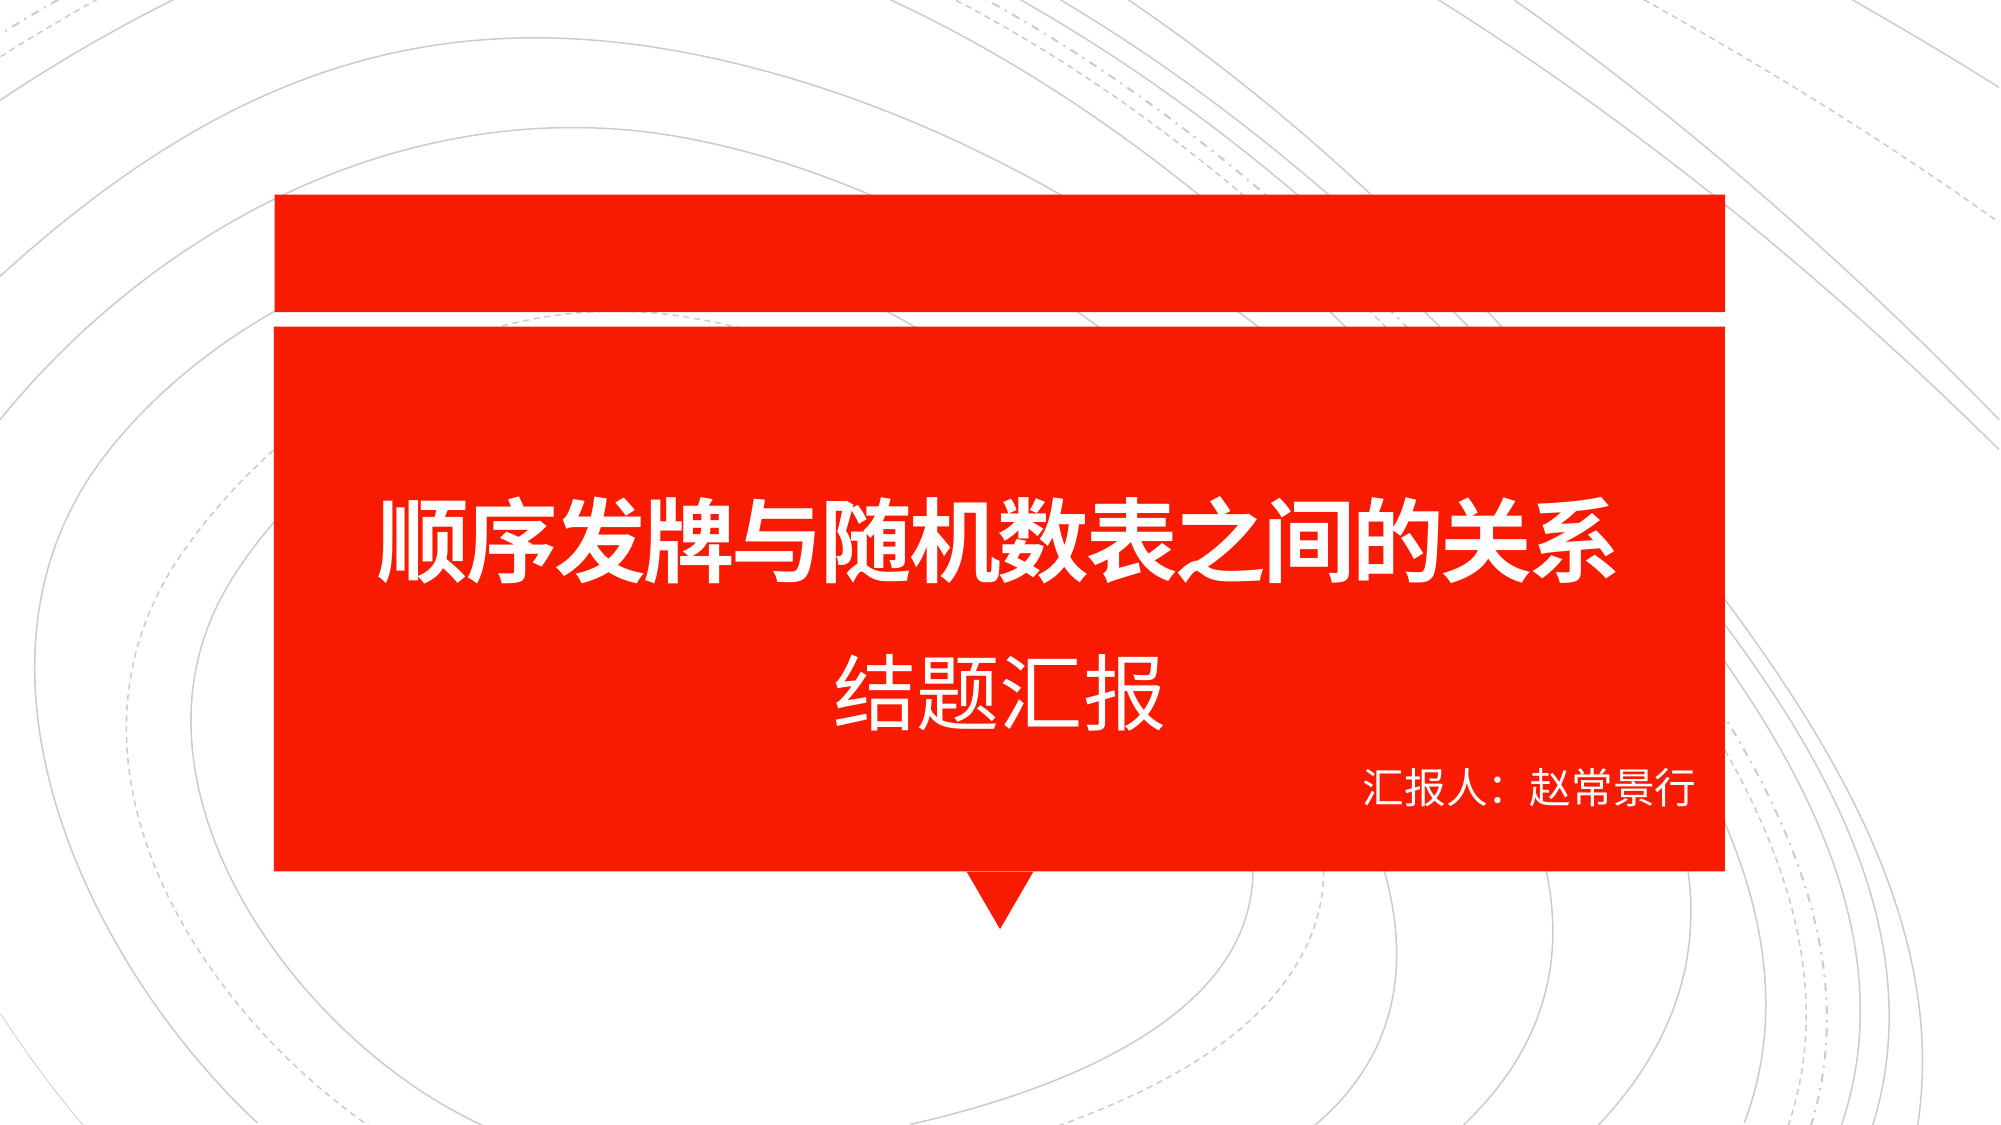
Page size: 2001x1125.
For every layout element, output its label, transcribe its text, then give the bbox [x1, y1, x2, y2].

subtitle 结题汇报 汇报人：赵常景行 [288, 640, 1712, 858]
title 顺序发牌与随机数表之间的关系 [287, 375, 1712, 593]
